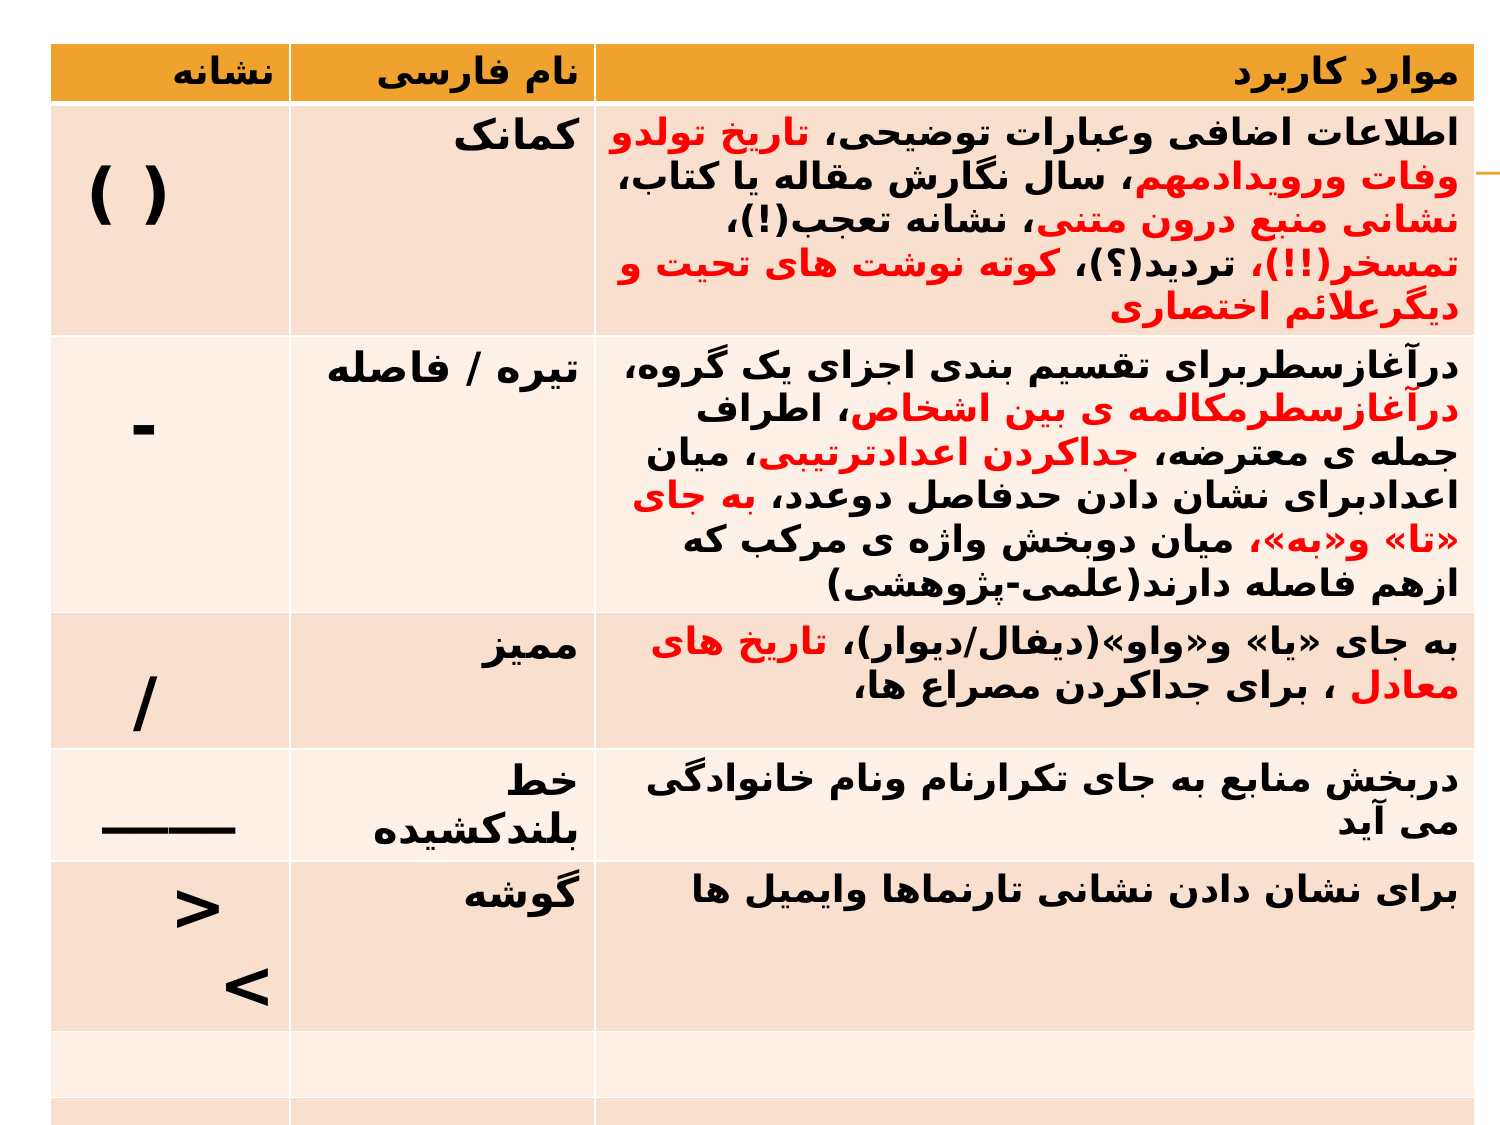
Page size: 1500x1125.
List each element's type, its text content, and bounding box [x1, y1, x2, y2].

table_cell ( ) [51, 106, 289, 335]
table_cell خط بلندکشیده [291, 750, 594, 860]
table_cell گوشه [291, 862, 594, 1031]
table_cell اطلاعات اضافی وعبارات توضیحی، تاریخ تولدو وفات ورویدادمهم، سال نگارش مقاله یا کتاب، نشانی منبع درون متنی، نشانه تعجب(!)، تمسخر(!!)، تردید(؟)، کوته نوشت های تحیت و دیگرعلائم اختصاری [596, 106, 1474, 335]
table_cell [596, 1098, 1474, 1125]
table_cell [291, 1098, 594, 1125]
table_cell برای نشان دادن نشانی تارنماها وایمیل ها [596, 862, 1474, 1031]
table_cell ____ [51, 750, 289, 860]
table_cell / [51, 613, 289, 748]
table_cell < > [51, 862, 289, 1031]
table_cell [596, 1032, 1474, 1097]
table_cell ممیز [291, 613, 594, 748]
table_header نشانه [51, 44, 289, 101]
table_cell تیره / فاصله [291, 337, 594, 612]
table_header نام فارسی [291, 44, 594, 101]
table_cell [291, 1032, 594, 1097]
table_cell کمانک [291, 106, 594, 335]
table_cell - [51, 337, 289, 612]
table_cell دربخش منابع به جای تکرارنام ونام خانوادگی می آید [596, 750, 1474, 860]
table_header موارد کاربرد [596, 44, 1474, 101]
table_cell به جای «یا» و«واو»(دیفال/دیوار)، تاریخ های معادل ، برای جداکردن مصراع ها، [596, 613, 1474, 748]
table_cell [51, 1032, 289, 1097]
table_cell [51, 1098, 289, 1125]
table_cell درآغازسطربرای تقسیم بندی اجزای یک گروه، درآغازسطرمکالمه ی بین اشخاص، اطراف جمله ی معترضه، جداکردن اعدادترتیبی، میان اعدادبرای نشان دادن حدفاصل دوعدد، به جای «تا» و«به»، میان دوبخش واژه ی مرکب که ازهم فاصله دارند(علمی-پژوهشی) [596, 337, 1474, 612]
